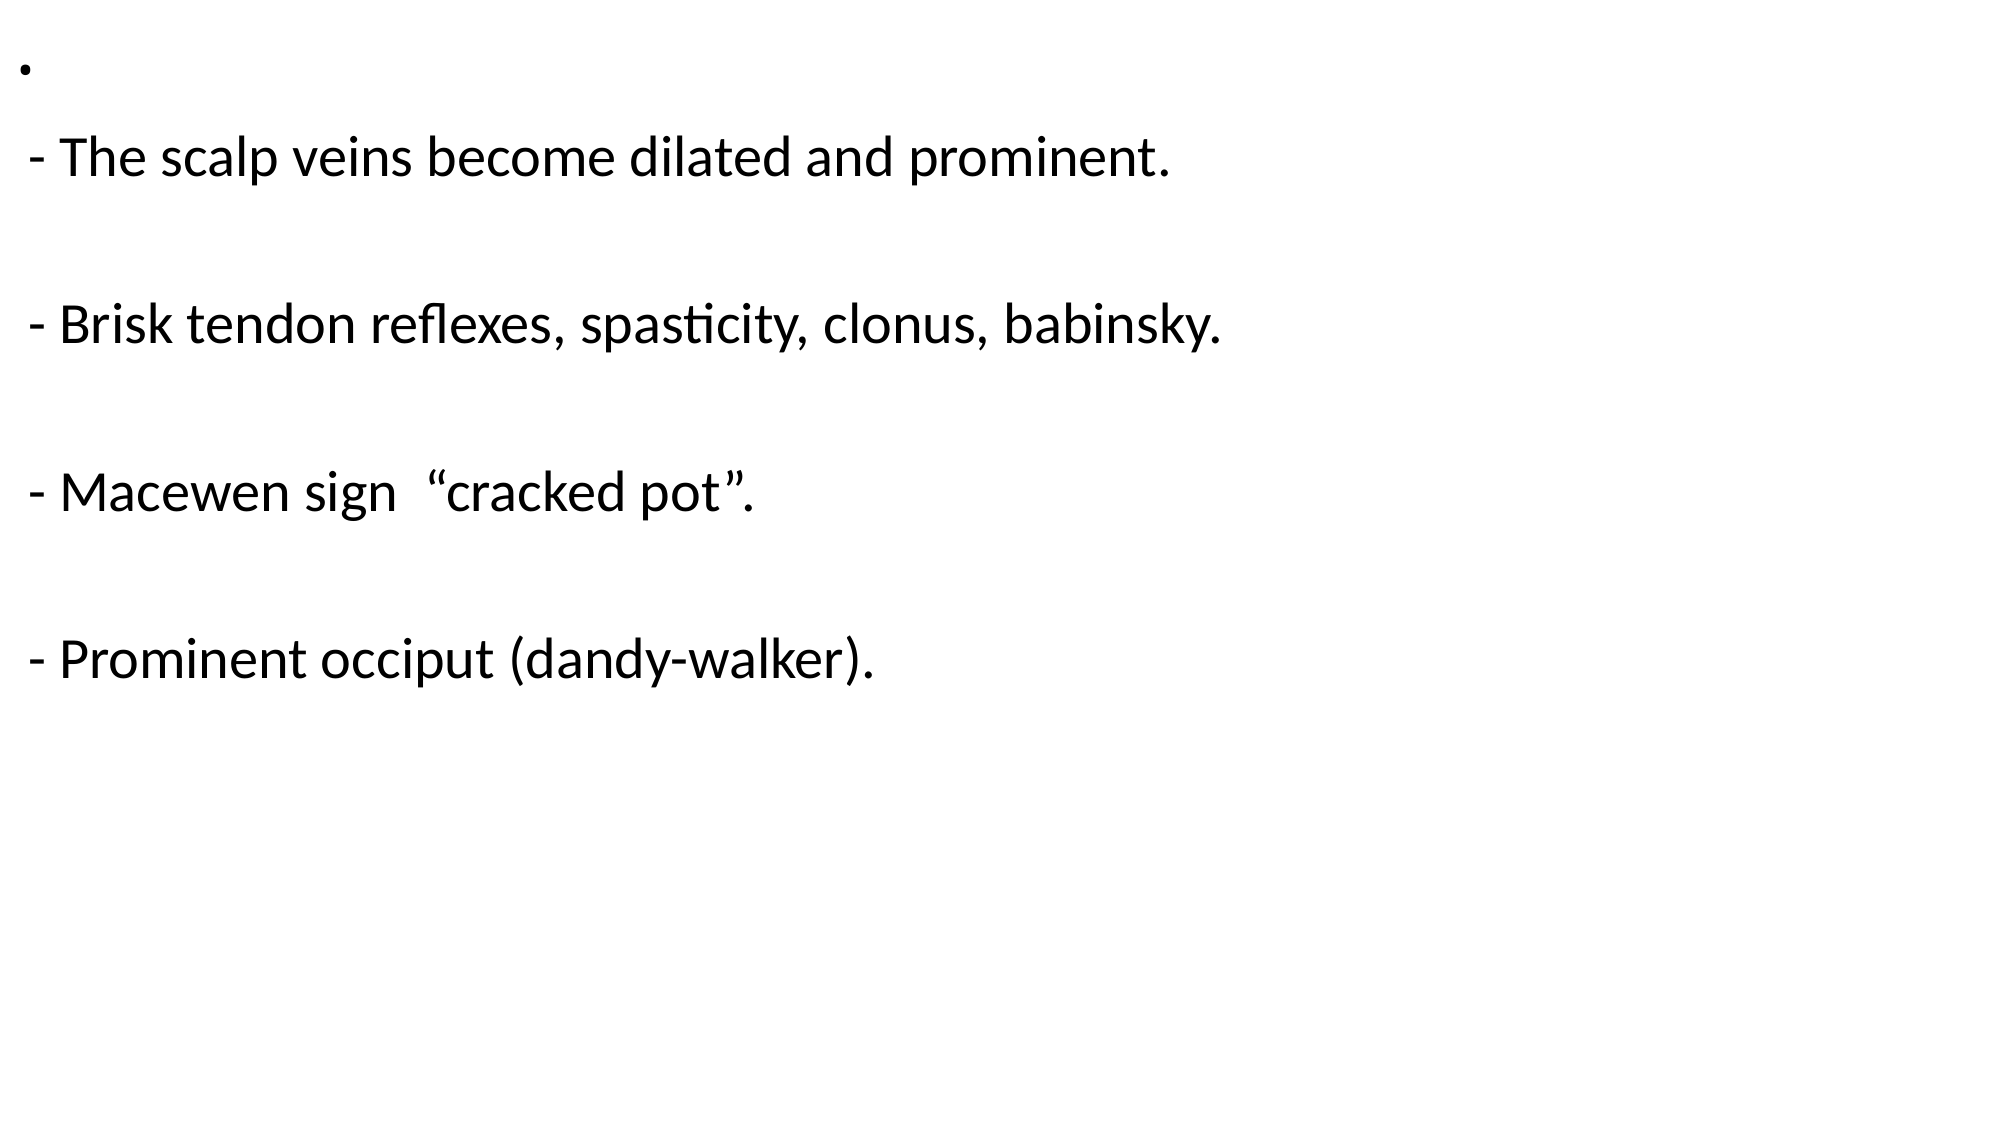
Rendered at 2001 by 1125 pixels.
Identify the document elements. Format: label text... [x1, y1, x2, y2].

list - The scalp veins become dilated and prominent. - Brisk tendon reflexes, spasticity, clonus, babinsky. - Macewen sign “cracked pot”. - Prominent occiput (dandy-walker). [0, 118, 1863, 1014]
title . [0, 0, 1863, 100]
